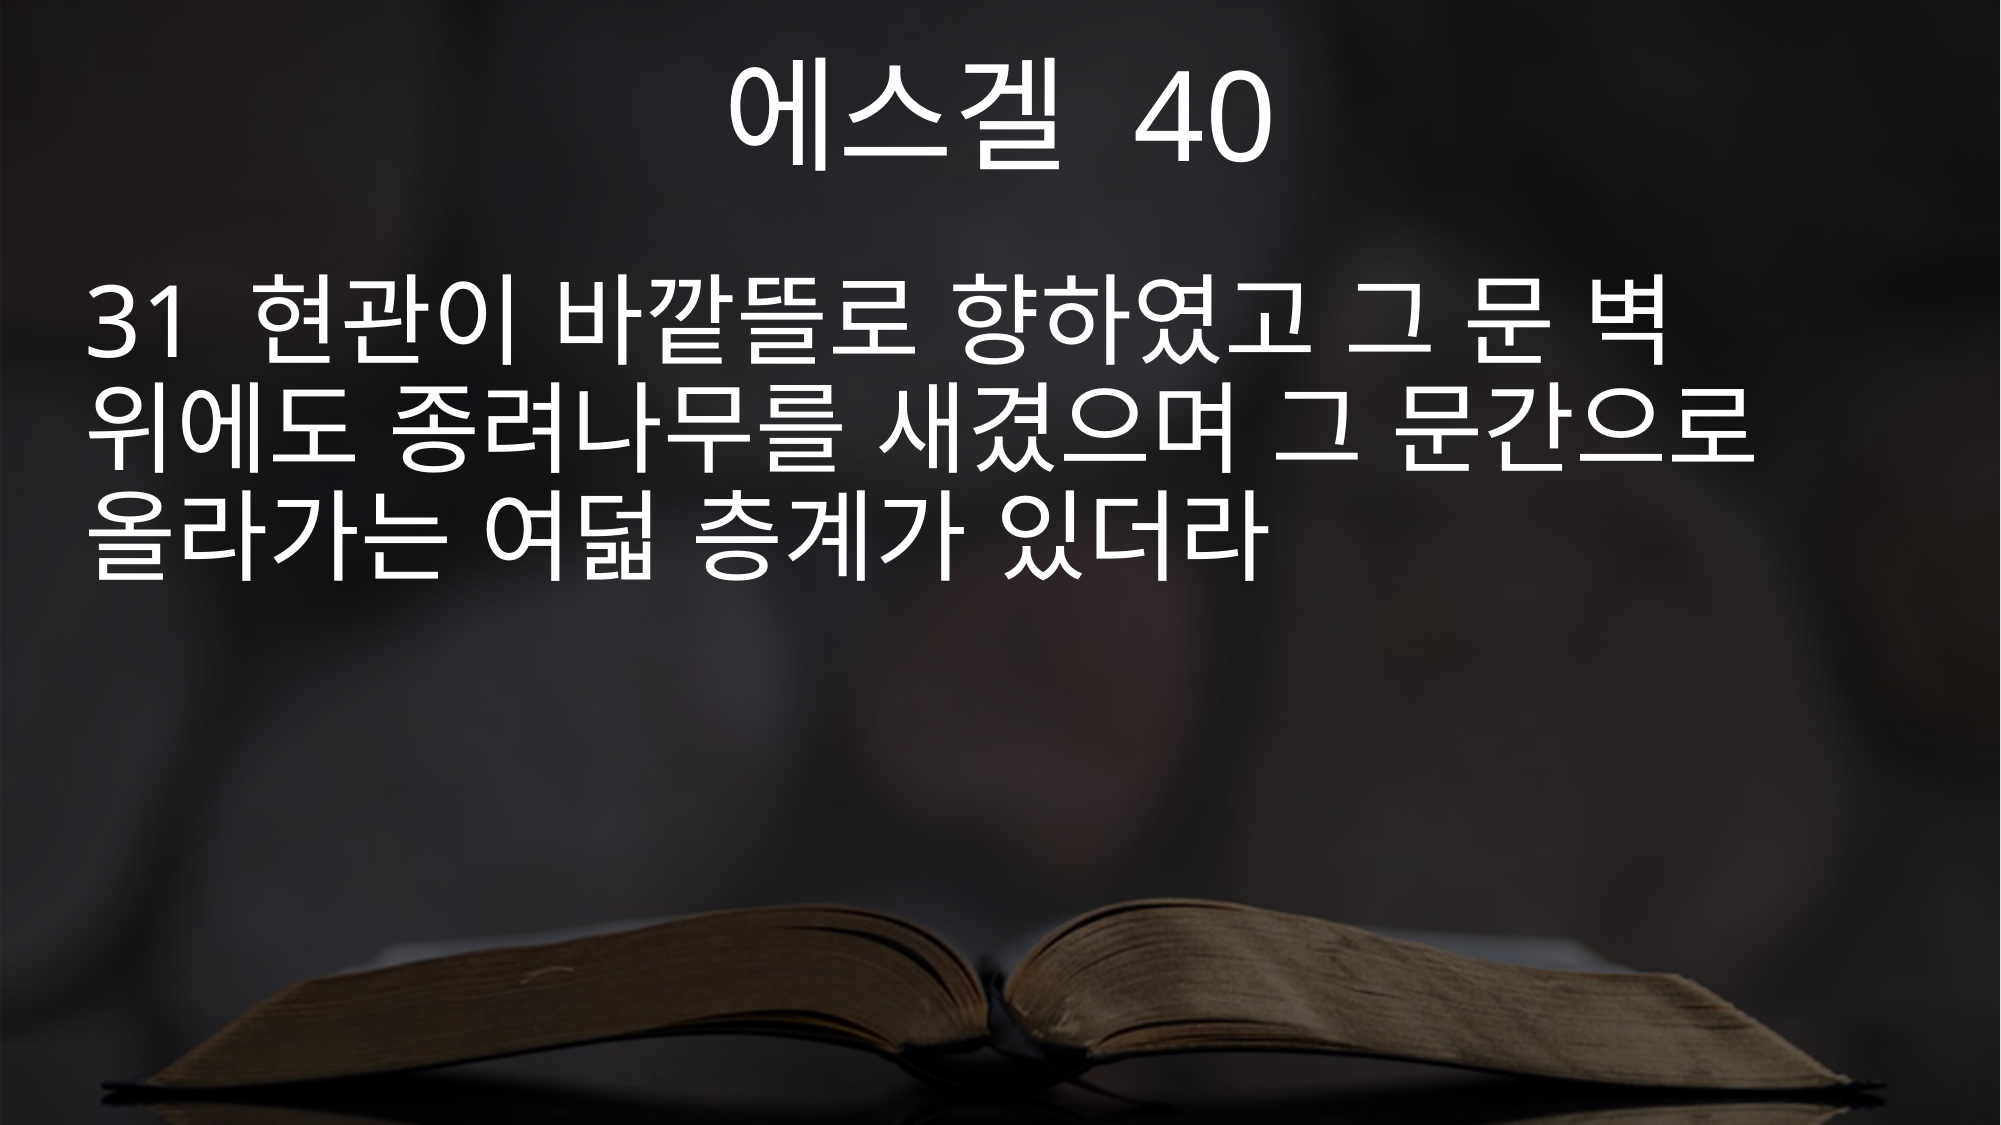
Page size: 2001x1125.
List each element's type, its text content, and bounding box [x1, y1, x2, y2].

footer 에스겔 40 [0, 32, 2000, 192]
list 31 현관이 바깥뜰로 향하였고 그 문 벽 위에도 종려나무를 새겼으며 그 문간으로 올라가는 여덟 층계가 있더라 [69, 263, 1953, 423]
picture [0, 0, 2001, 1125]
